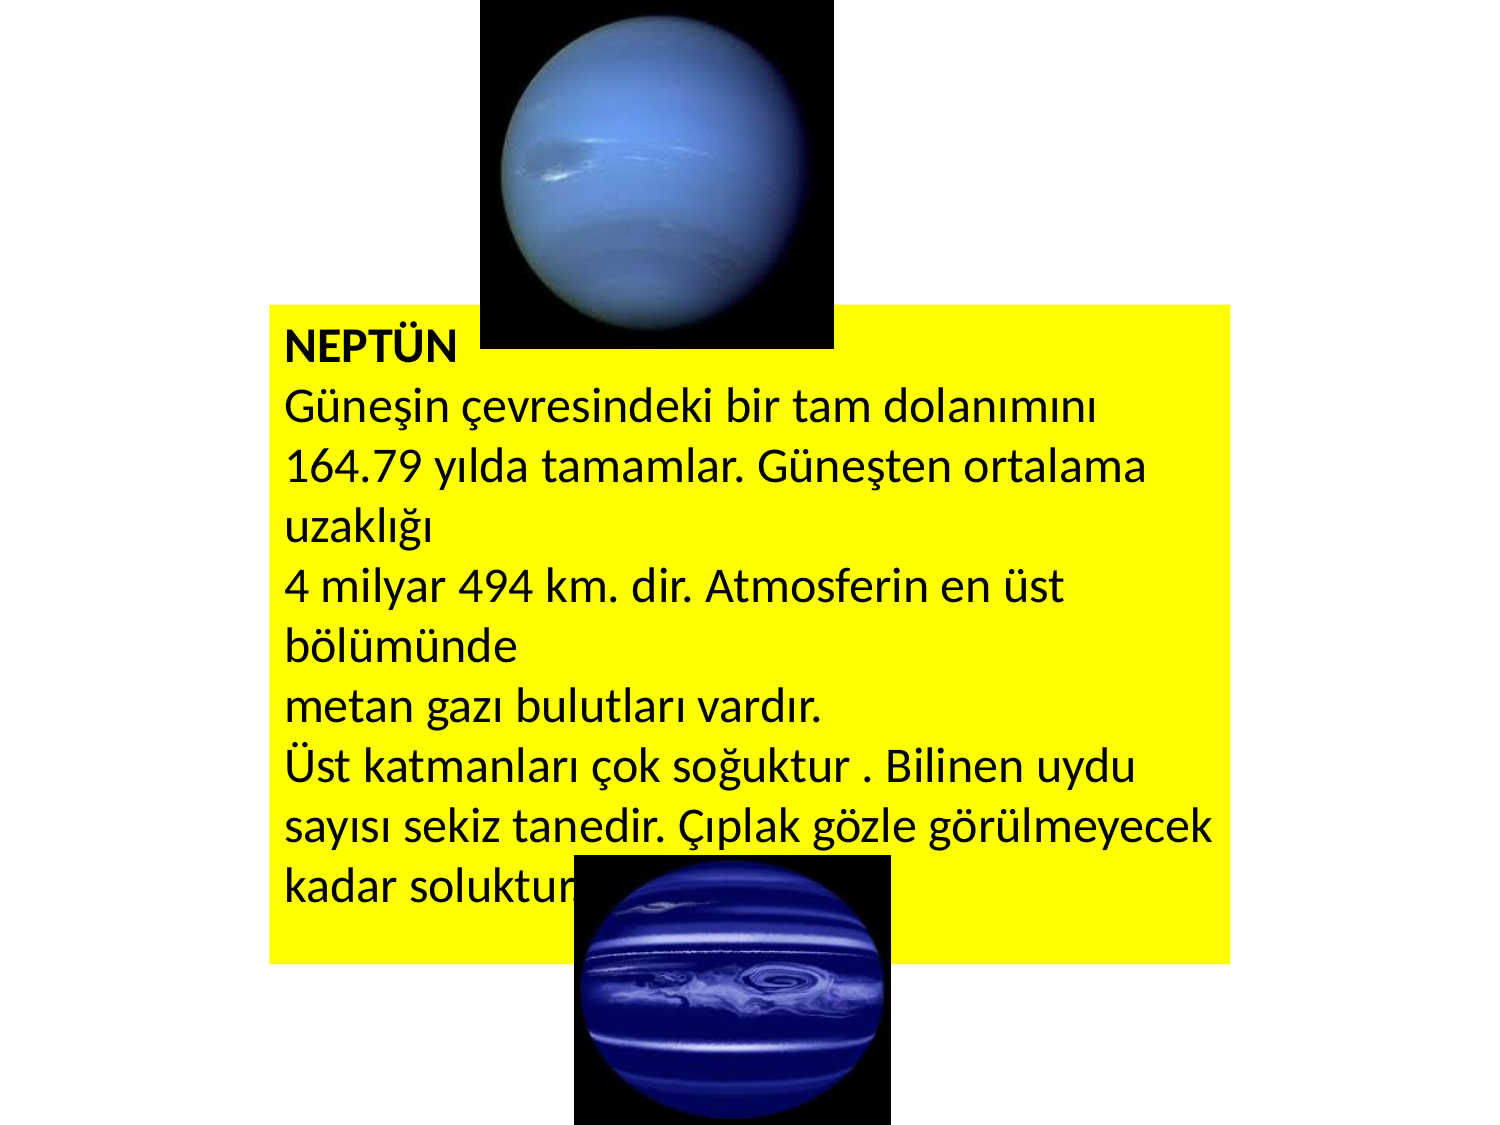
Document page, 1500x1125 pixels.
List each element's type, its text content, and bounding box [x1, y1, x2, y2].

picture [573, 855, 891, 1125]
text_box NEPTÜN Güneşin çevresindeki bir tam dolanımını 164.79 yılda tamamlar. Güneşten ortalama uzaklığı 4 milyar 494 km. dir. Atmosferin en üst bölümünde metan gazı bulutları vardır. Üst katmanları çok soğuktur . Bilinen uydu sayısı sekiz tanedir. Çıplak gözle görülmeyecek kadar soluktur. [269, 304, 1231, 965]
picture [480, 0, 834, 349]
